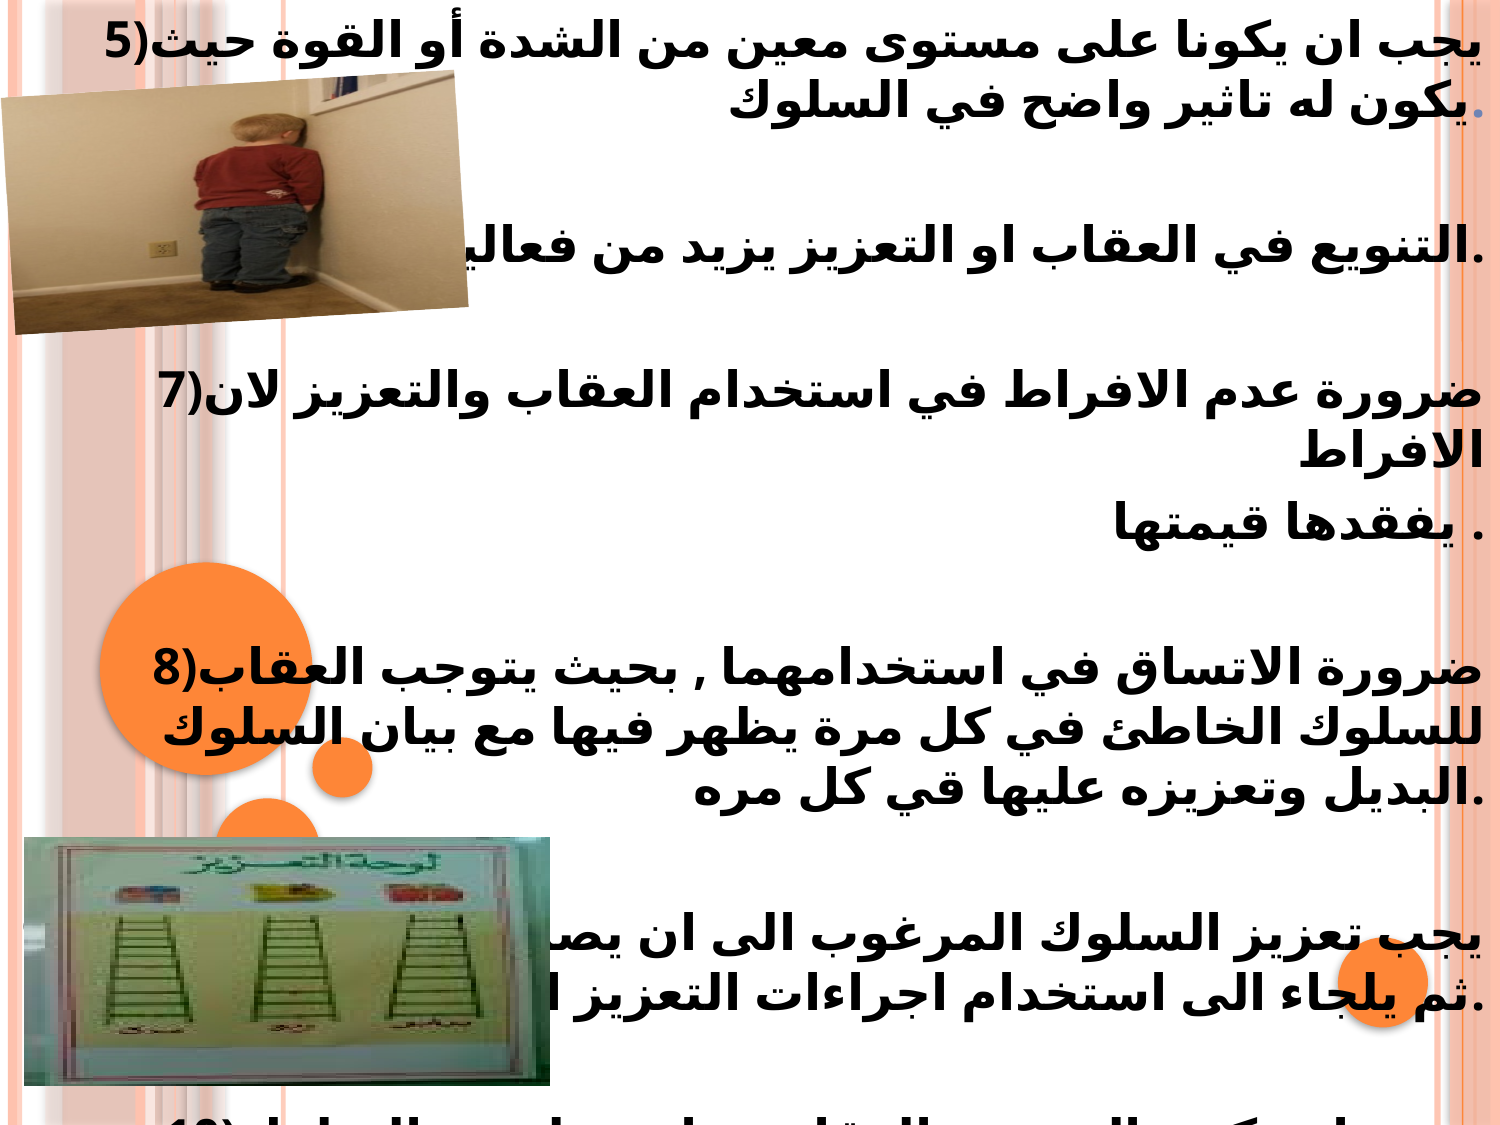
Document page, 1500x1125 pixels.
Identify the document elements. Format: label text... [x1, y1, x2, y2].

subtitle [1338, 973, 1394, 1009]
picture [1, 70, 468, 335]
picture [24, 836, 551, 1086]
subtitle 5)يجب ان يكونا على مستوى معين من الشدة أو القوة حيث يكون له تاثير واضح في السلوك. 6)التنويع في العقاب او التعزيز يزيد من فعاليته على السلوك. 7)ضرورة عدم الافراط في استخدام العقاب والتعزيز لان الافراط يفقدها قيمتها . 8)ضرورة الاتساق في استخدامهما , بحيث يتوجب العقاب للسلوك الخاطئ في كل مرة يظهر فيها مع بيان السلوك البديل وتعزيزه عليها قي كل مره. 9)يجب تعزيز السلوك المرغوب الى ان يصل الى مستوى معين, ثم يلجاء الى استخدام اجراءات التعزيز المتقطع لهذا السلوك. 10)يجب ان يكون التعزيز والعقاب مناسب لحجم السلوك. [0, 0, 1500, 958]
